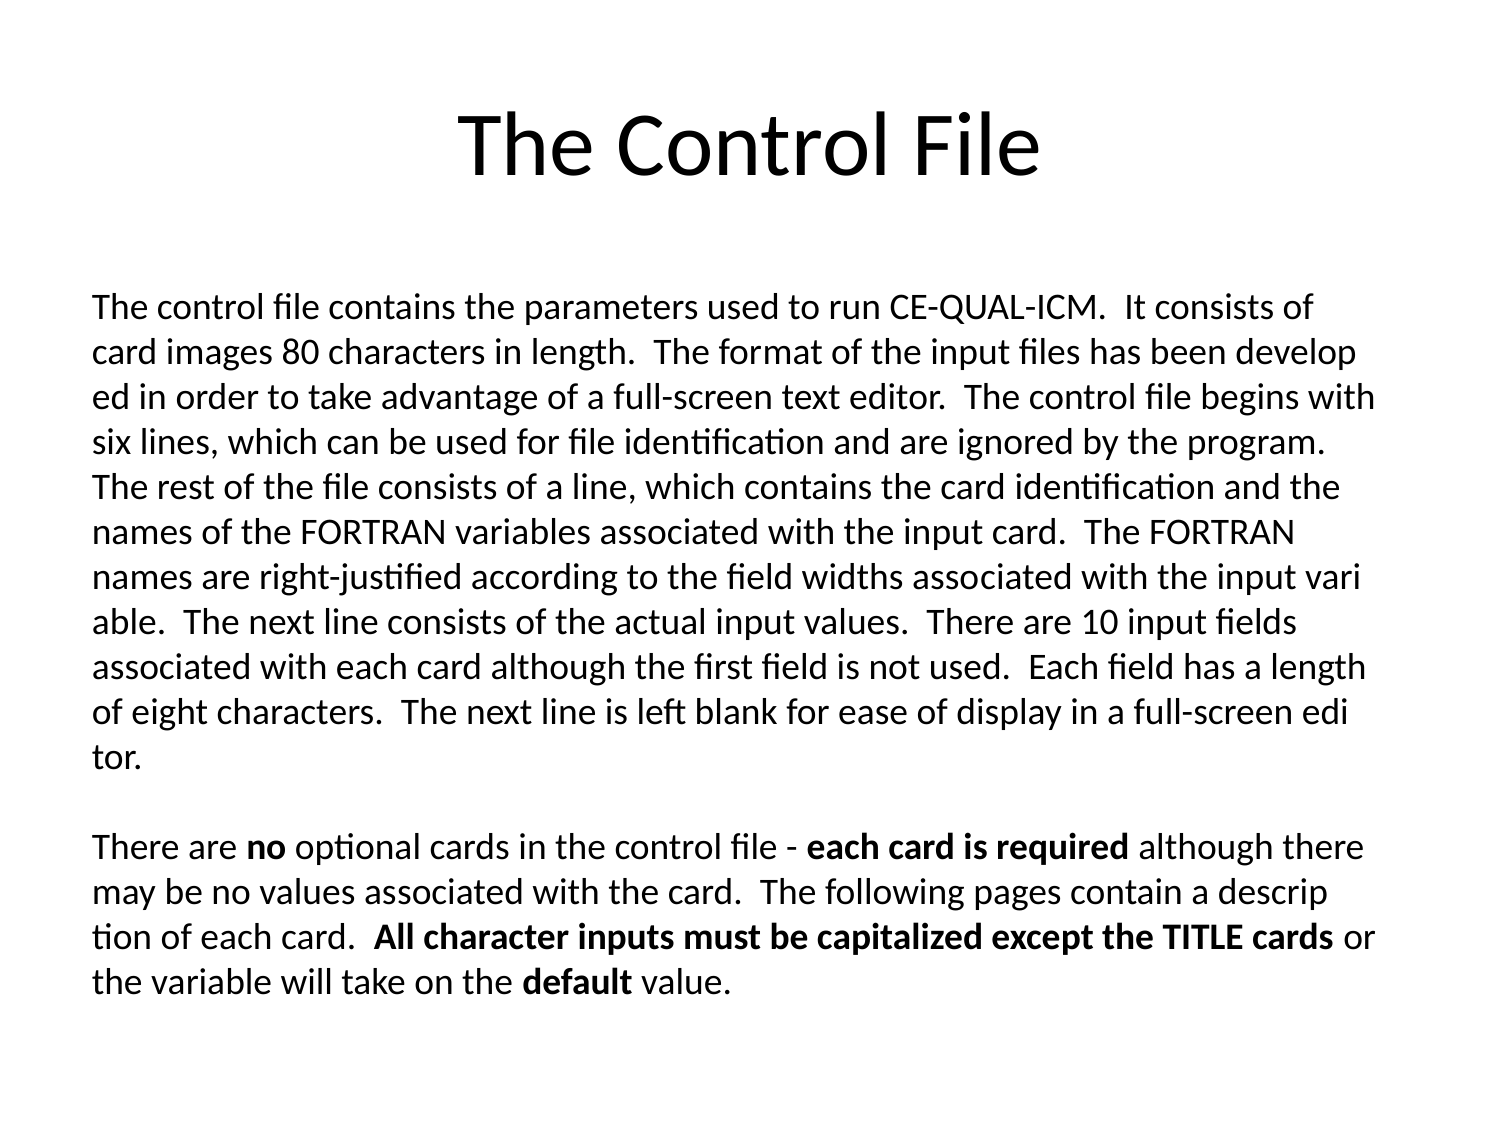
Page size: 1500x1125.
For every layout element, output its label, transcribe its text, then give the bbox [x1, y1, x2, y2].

title The Control File [75, 45, 1425, 233]
text_box The control file contains the parameters used to run CE-QUAL-ICM. It consists of card images 80 characters in length. The for­mat of the input files has been develop­ed in order to take advan­tage of a full-screen text editor. The control file begins with six lines, which can be used for file iden­tification and are ig­nored by the program. The rest of the file consists of a line, which con­tains the card identifi­ca­tion and the names of the FORTRAN vari­ables as­sociated with the input card. The FORTRAN names are right-justified according to the field widths asso­ciated with the input vari­able. The next line consists of the actual input values. There are 10 input fields associ­ated with each card although the first field is not used. Each field has a length of eight charac­ters. The next line is left blank for ease of display in a full-screen edi­tor. There are no optional cards in the control file - each card is required although there may be no values as­sociated with the card. The following pages contain a descrip­tion of each card. All charac­ter inputs must be capitalized except the TITLE cards or the variable will take on the default value. [77, 274, 1403, 1010]
